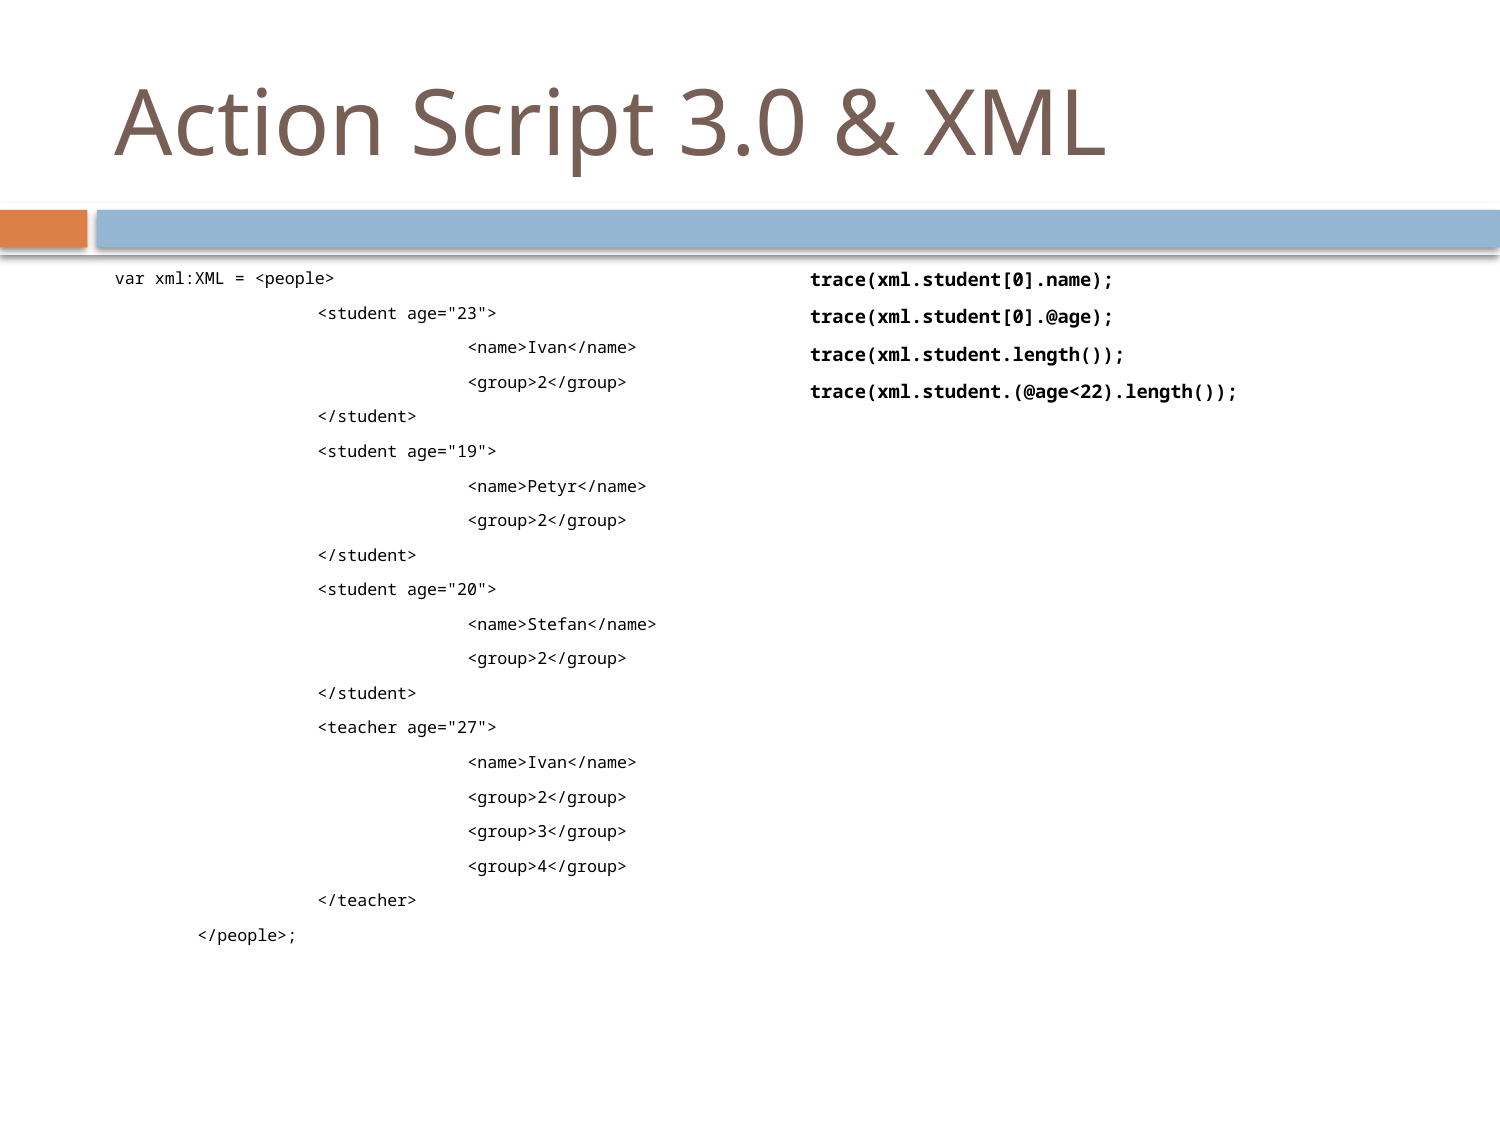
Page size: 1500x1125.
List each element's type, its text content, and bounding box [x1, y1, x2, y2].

list var xml:XML = <people> <student age="23"> <name>Ivan</name> <group>2</group> </student> <student age="19"> <name>Petyr</name> <group>2</group> </student> <student age="20"> <name>Stefan</name> <group>2</group> </student> <teacher age="27"> <name>Ivan</name> <group>2</group> <group>3</group> <group>4</group> </teacher> </people>; [99, 260, 738, 1011]
list trace(xml.student[0].name); trace(xml.student[0].@age); trace(xml.student.length()); trace(xml.student.(@age<22).length()); [794, 260, 1433, 1011]
title Action Script 3.0 & XML [99, 37, 1438, 201]
